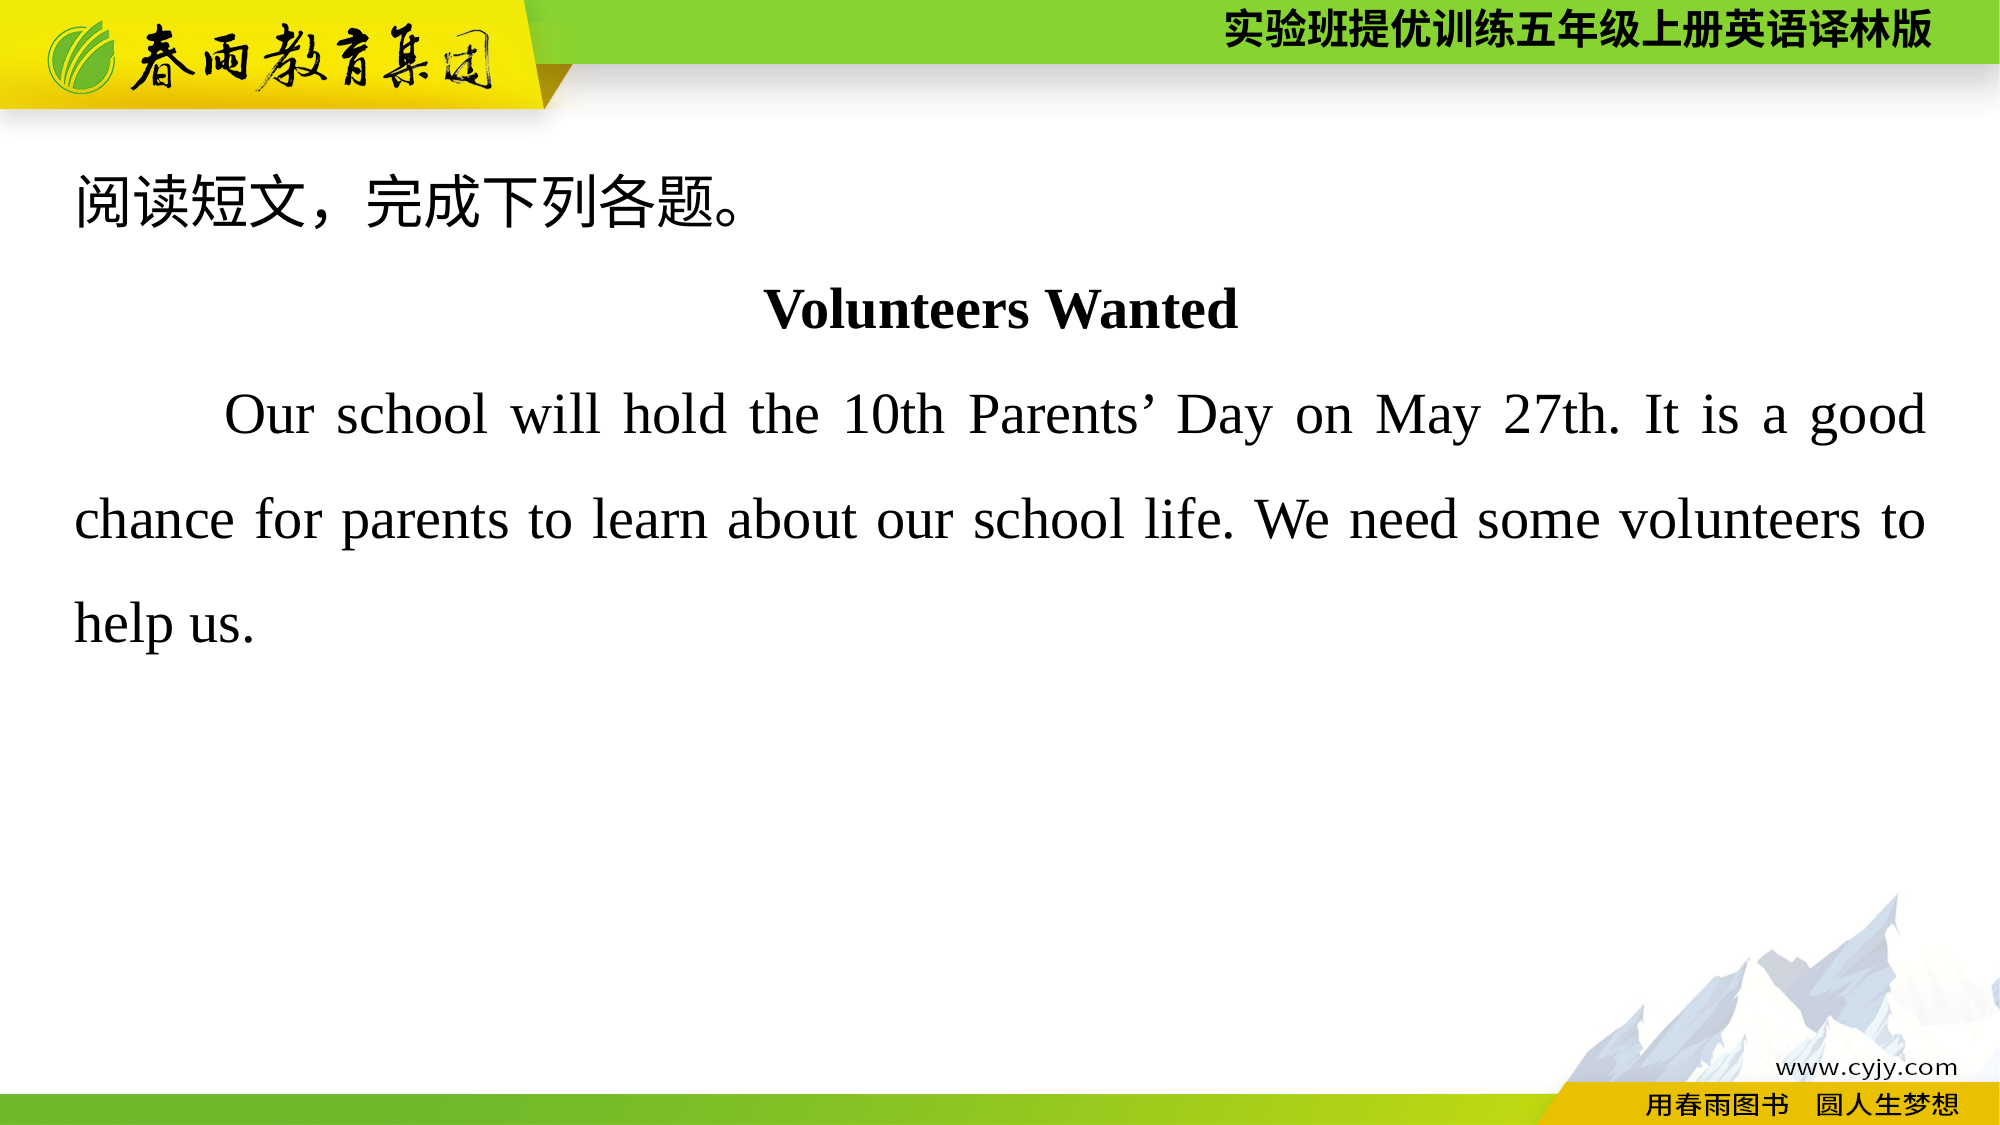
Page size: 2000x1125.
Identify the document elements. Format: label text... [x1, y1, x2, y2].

list 阅读短文，完成下列各题。 Volunteers Wanted Our school will hold the 10th Parents’ Day on May 27th. It is a good chance for parents to learn about our school life. We need some volunteers to help us. [59, 122, 1944, 655]
picture [0, 0, 2000, 1125]
